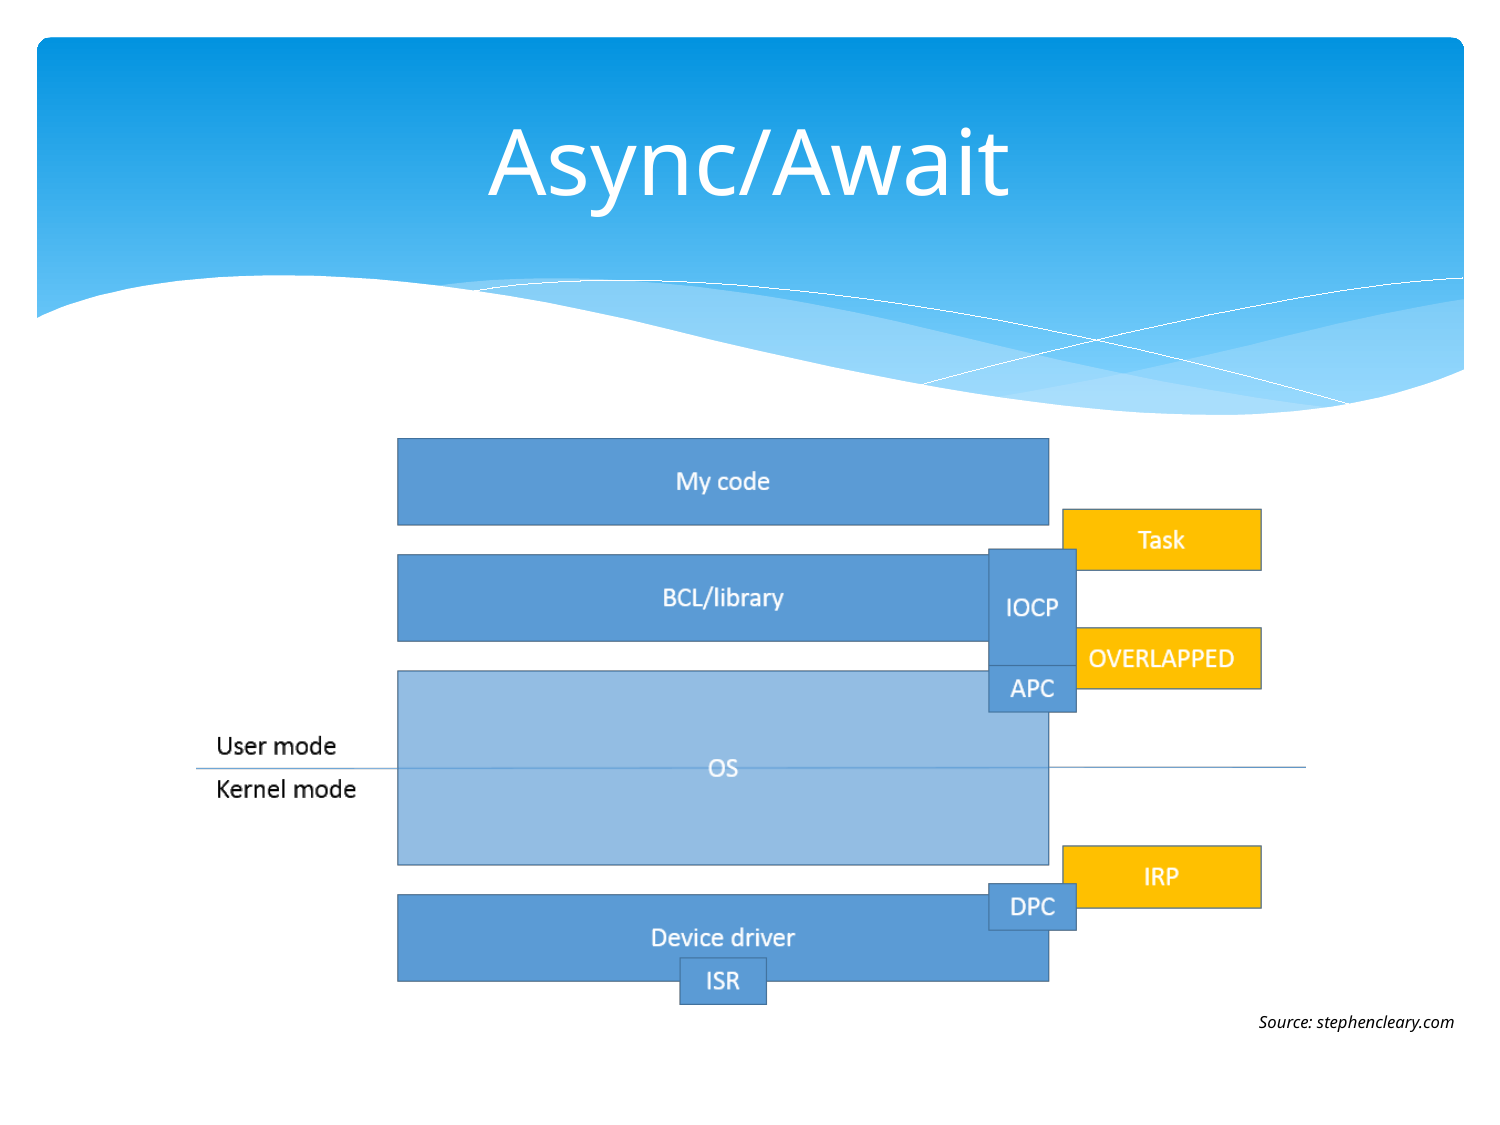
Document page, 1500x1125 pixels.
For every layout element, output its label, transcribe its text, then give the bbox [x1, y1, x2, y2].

text_box Source: stephencleary.com [1244, 1003, 1470, 1039]
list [195, 438, 1306, 1006]
title Async/Await [75, 55, 1425, 261]
